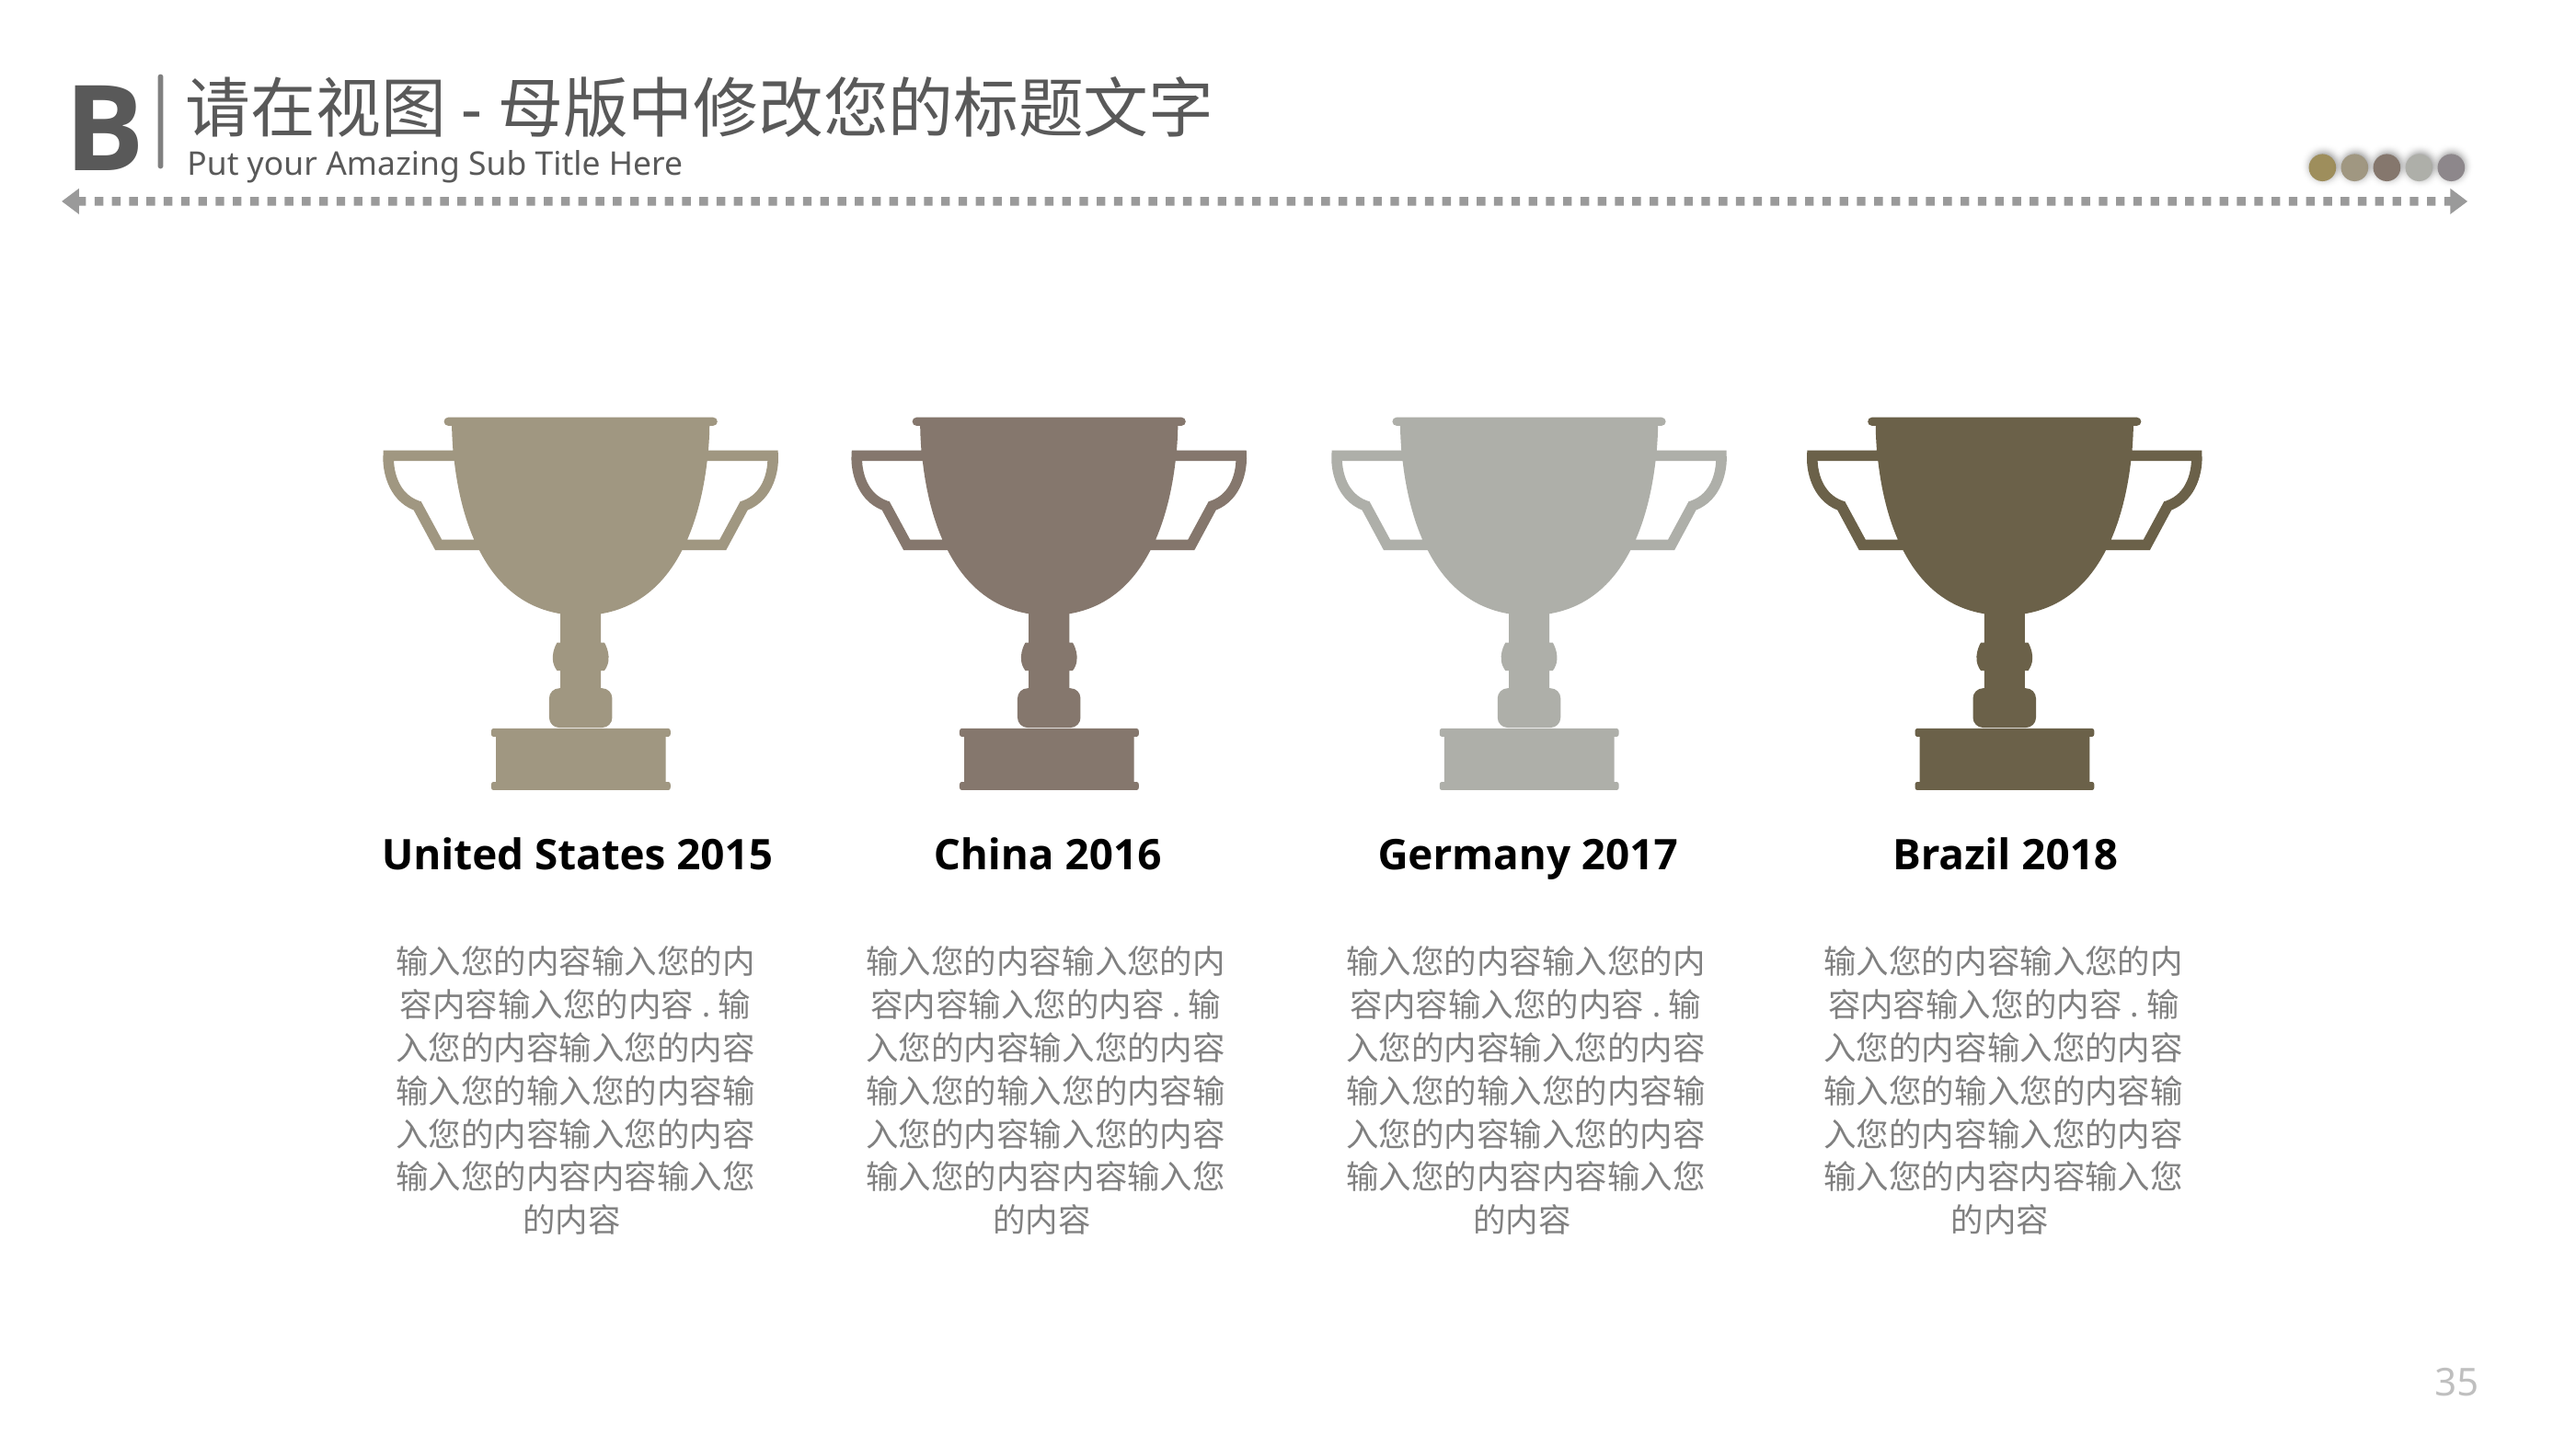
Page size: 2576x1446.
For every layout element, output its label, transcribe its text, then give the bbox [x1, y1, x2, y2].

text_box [831, 813, 1260, 1259]
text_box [346, 813, 809, 1259]
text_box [850, 417, 1248, 791]
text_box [1805, 417, 2203, 791]
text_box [1311, 813, 1741, 1259]
text_box 35 [2415, 1352, 2499, 1433]
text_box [382, 417, 780, 791]
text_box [1330, 417, 1729, 791]
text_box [1788, 813, 2218, 1259]
